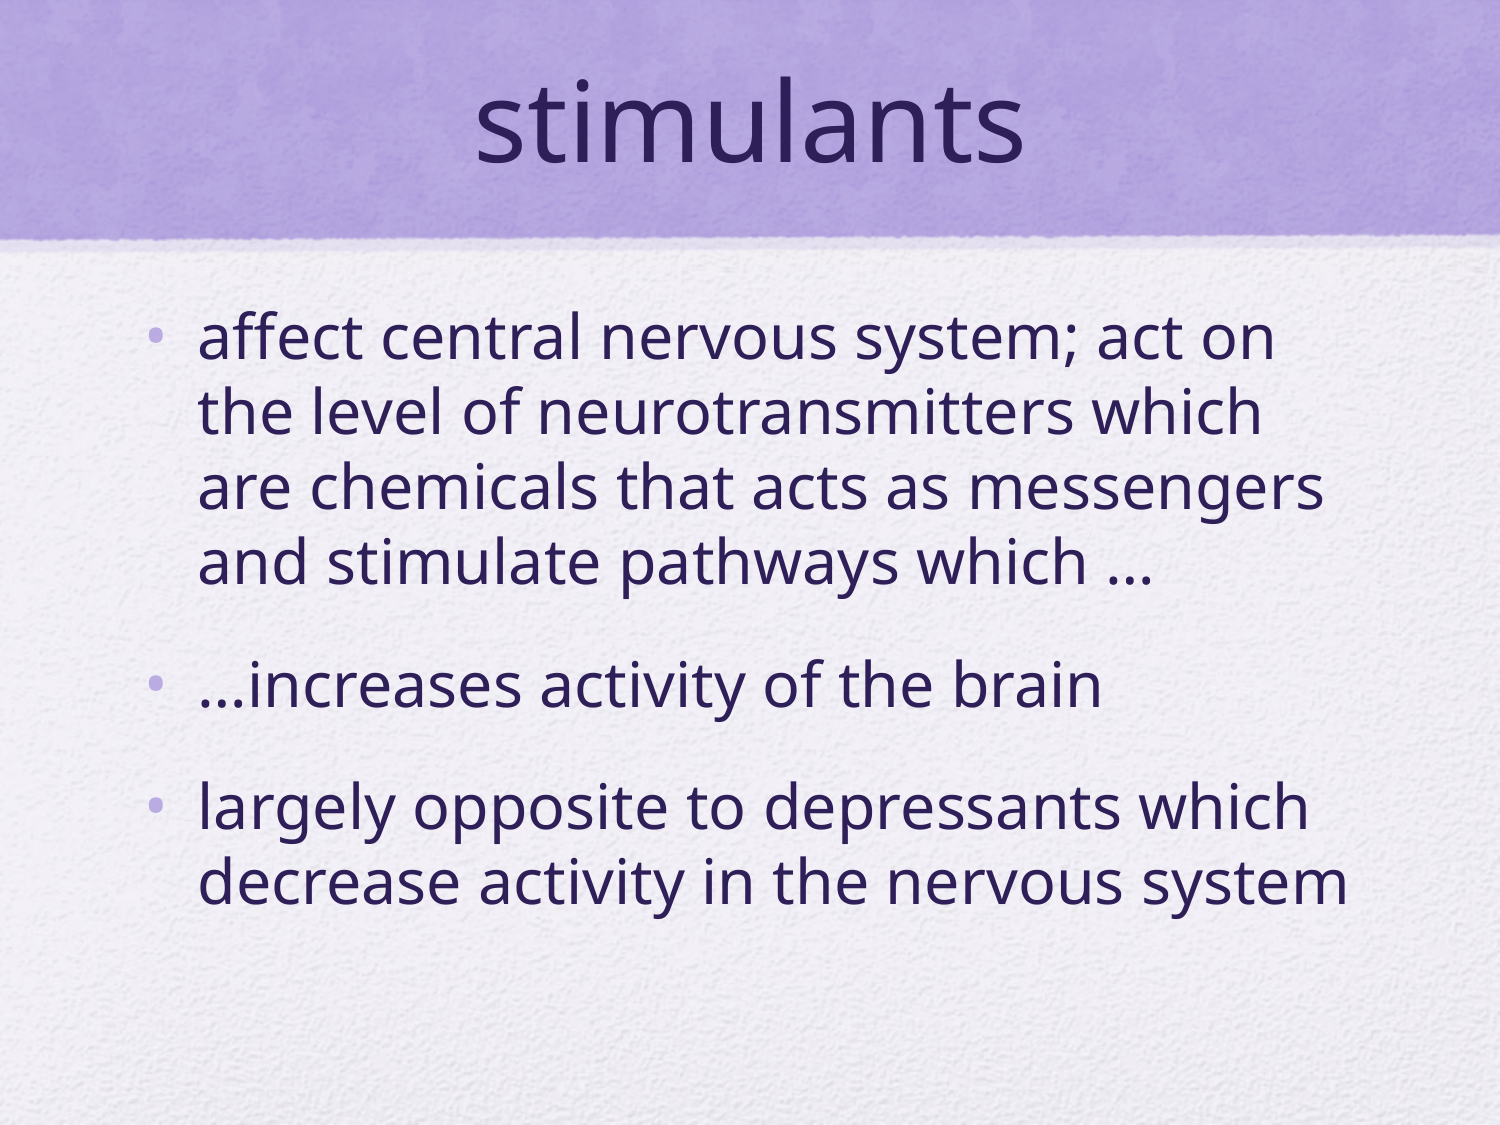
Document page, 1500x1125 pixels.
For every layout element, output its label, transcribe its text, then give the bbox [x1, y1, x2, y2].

title stimulants [129, 6, 1372, 239]
picture [0, 225, 1500, 1125]
list affect central nervous system; act on the level of neurotransmitters which are chemicals that acts as messengers and stimulate pathways which … …increases activity of the brain largely opposite to depressants which decrease activity in the nervous system [129, 288, 1372, 993]
